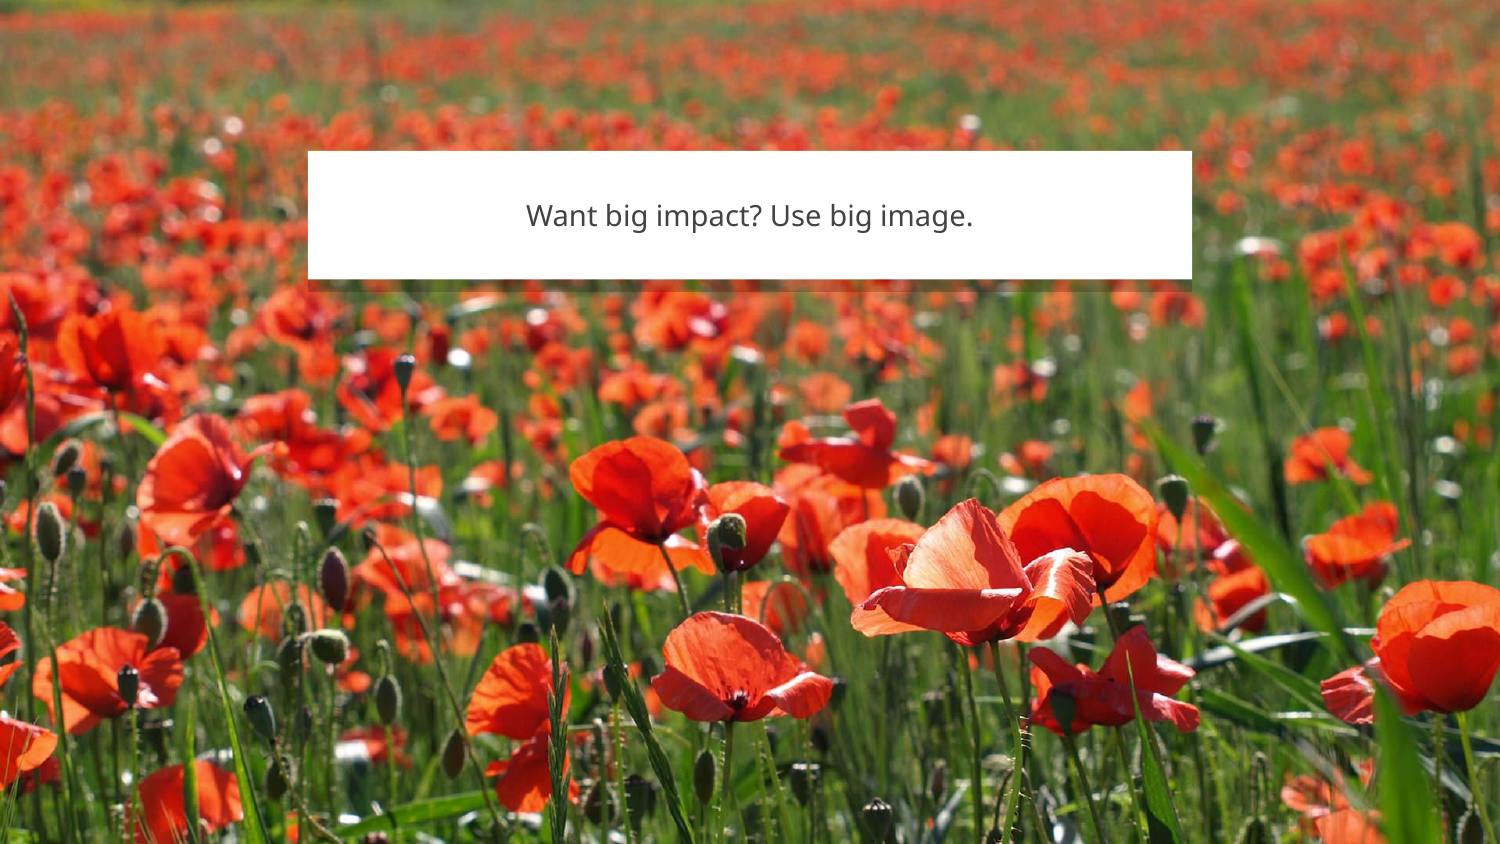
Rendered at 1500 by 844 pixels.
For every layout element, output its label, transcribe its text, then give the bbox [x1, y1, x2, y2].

text_box [307, 280, 1193, 292]
text_box [307, 150, 1193, 280]
title Want big impact? Use big image. [333, 173, 1167, 257]
picture [0, 0, 1500, 844]
